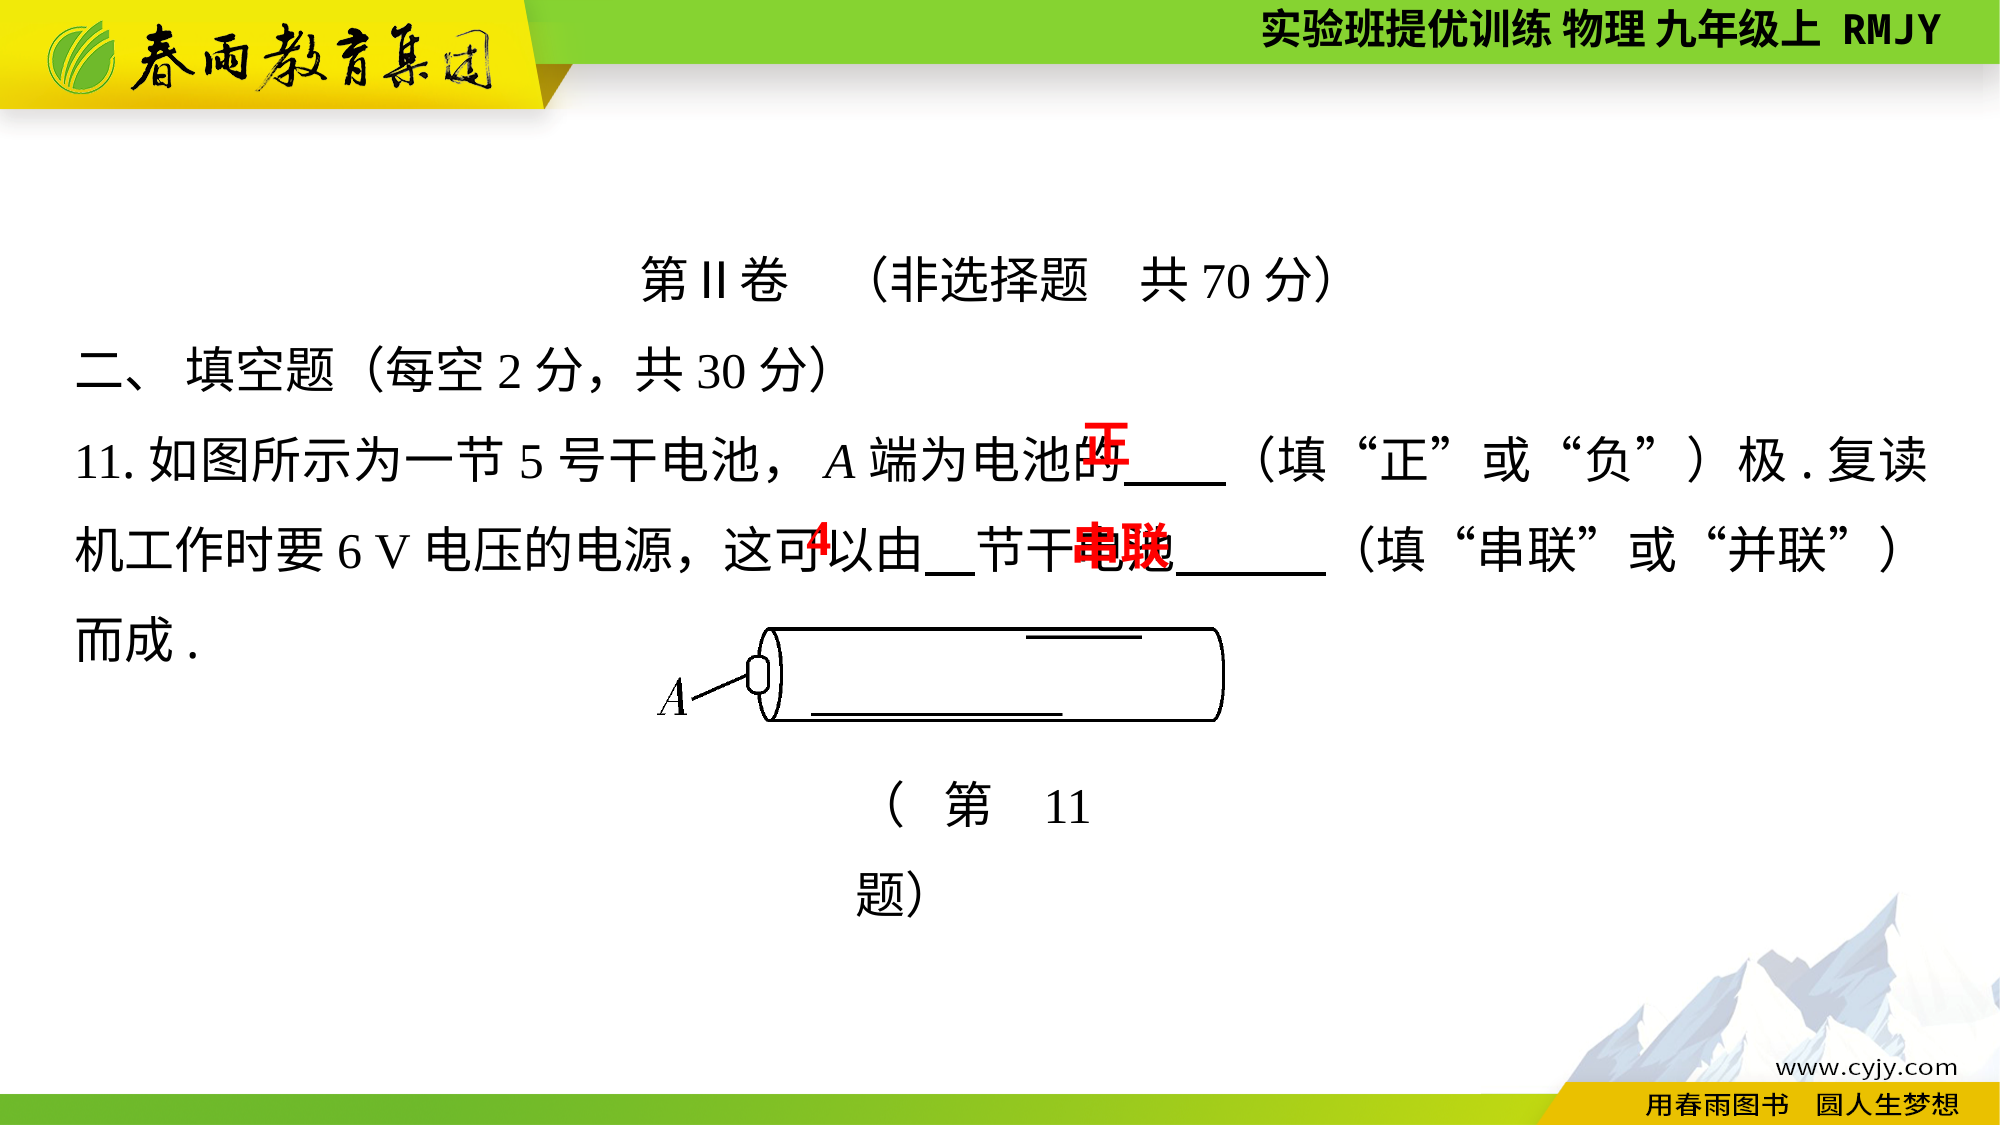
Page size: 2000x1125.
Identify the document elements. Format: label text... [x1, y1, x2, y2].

text_box 串联 [1055, 477, 1185, 582]
text_box 正 [1066, 404, 1147, 477]
list 第Ⅱ卷 （非选择题 共70分） 二、 填空题（每空2分，共30分） 11.如图所示为一节5号干电池，A端为电池的 （填“正”或“负”）极.复读机工作时要6 V电压的电源，这可以由 节干电池 （填“串联”或“并联”）而成. [59, 210, 1944, 590]
picture [0, 0, 2000, 1125]
text_box 4 [791, 498, 909, 573]
text_box （第11题） [840, 736, 1119, 842]
